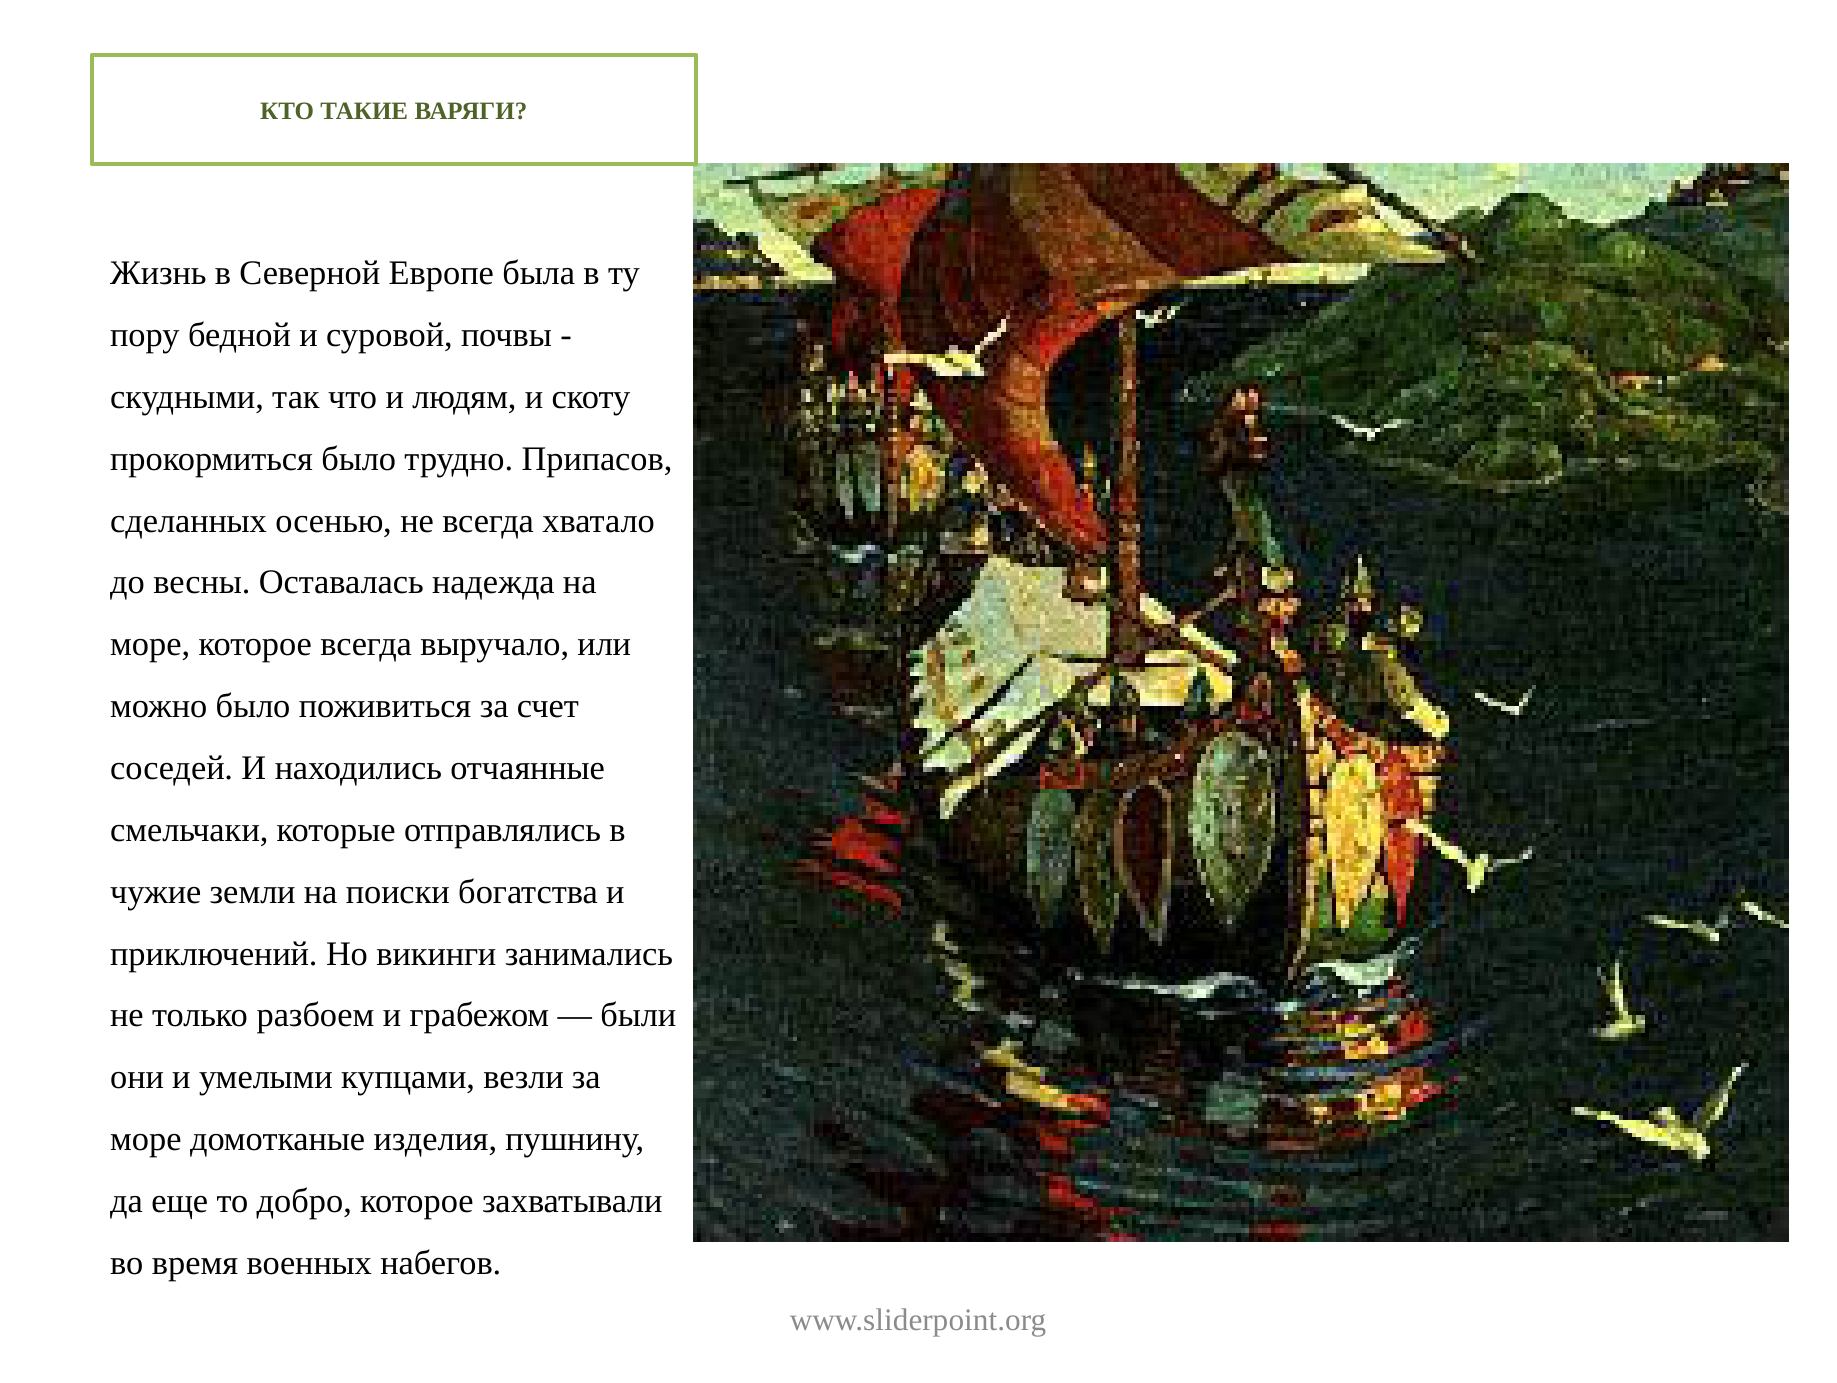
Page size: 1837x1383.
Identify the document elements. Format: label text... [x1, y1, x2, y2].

footer www.sliderpoint.org [627, 1280, 1210, 1355]
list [692, 163, 1789, 1242]
title КТО ТАКИЕ ВАРЯГИ? [90, 53, 698, 166]
list Жизнь в Северной Европе была в ту пору бедной и суровой, почвы - скудными, так что и людям, и скоту прокормиться было трудно. Припасов, сделанных осенью, не всегда хватало до весны. Оставалась надежда на море, которое всегда выручало, или можно было поживиться за счет соседей. И находились отчаянные смельчаки, которые отправлялись в чужие земли на поиски богатства и приключений. Но викинги занимались не только разбоем и грабежом — были они и умелыми купцами, везли за море домотканые изделия, пушнину, да еще то добро, которое захватывали во время военных набегов. [91, 187, 697, 1324]
